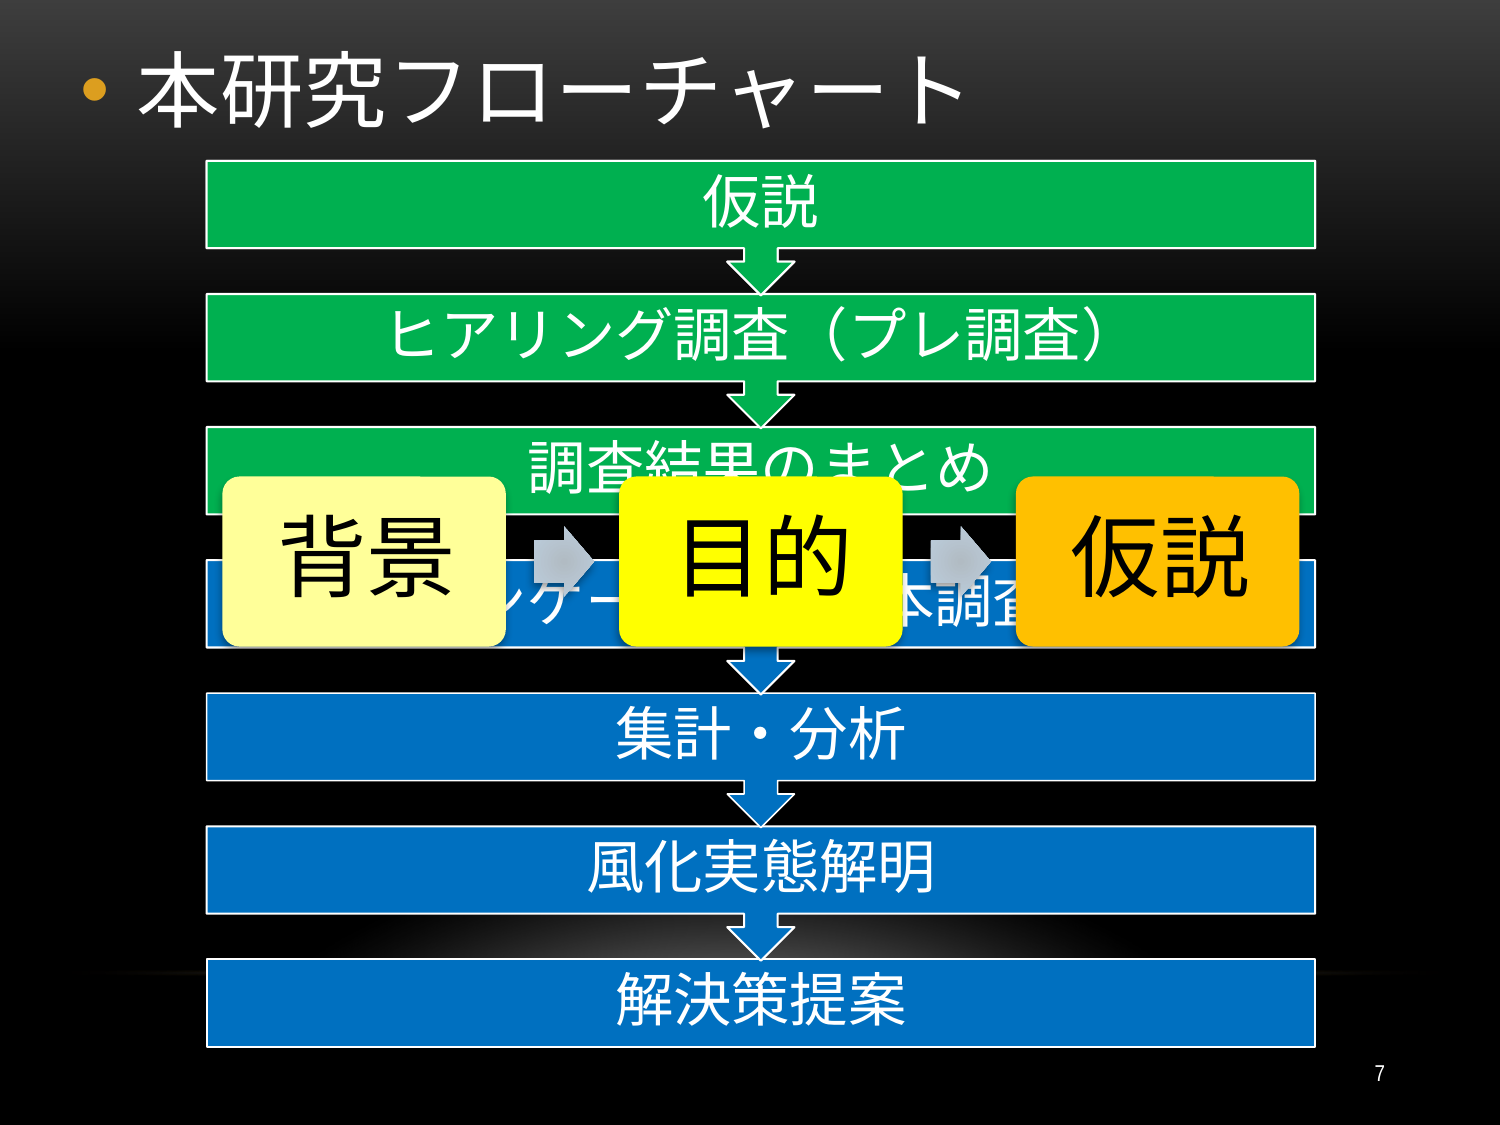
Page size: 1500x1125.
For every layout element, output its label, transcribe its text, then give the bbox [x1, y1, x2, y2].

list 本研究フローチャート [64, 30, 1365, 161]
slide_number 7 [1237, 1042, 1400, 1103]
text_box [206, 308, 1316, 1047]
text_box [206, 160, 1316, 296]
picture [0, 0, 1500, 1125]
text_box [221, 309, 1301, 906]
